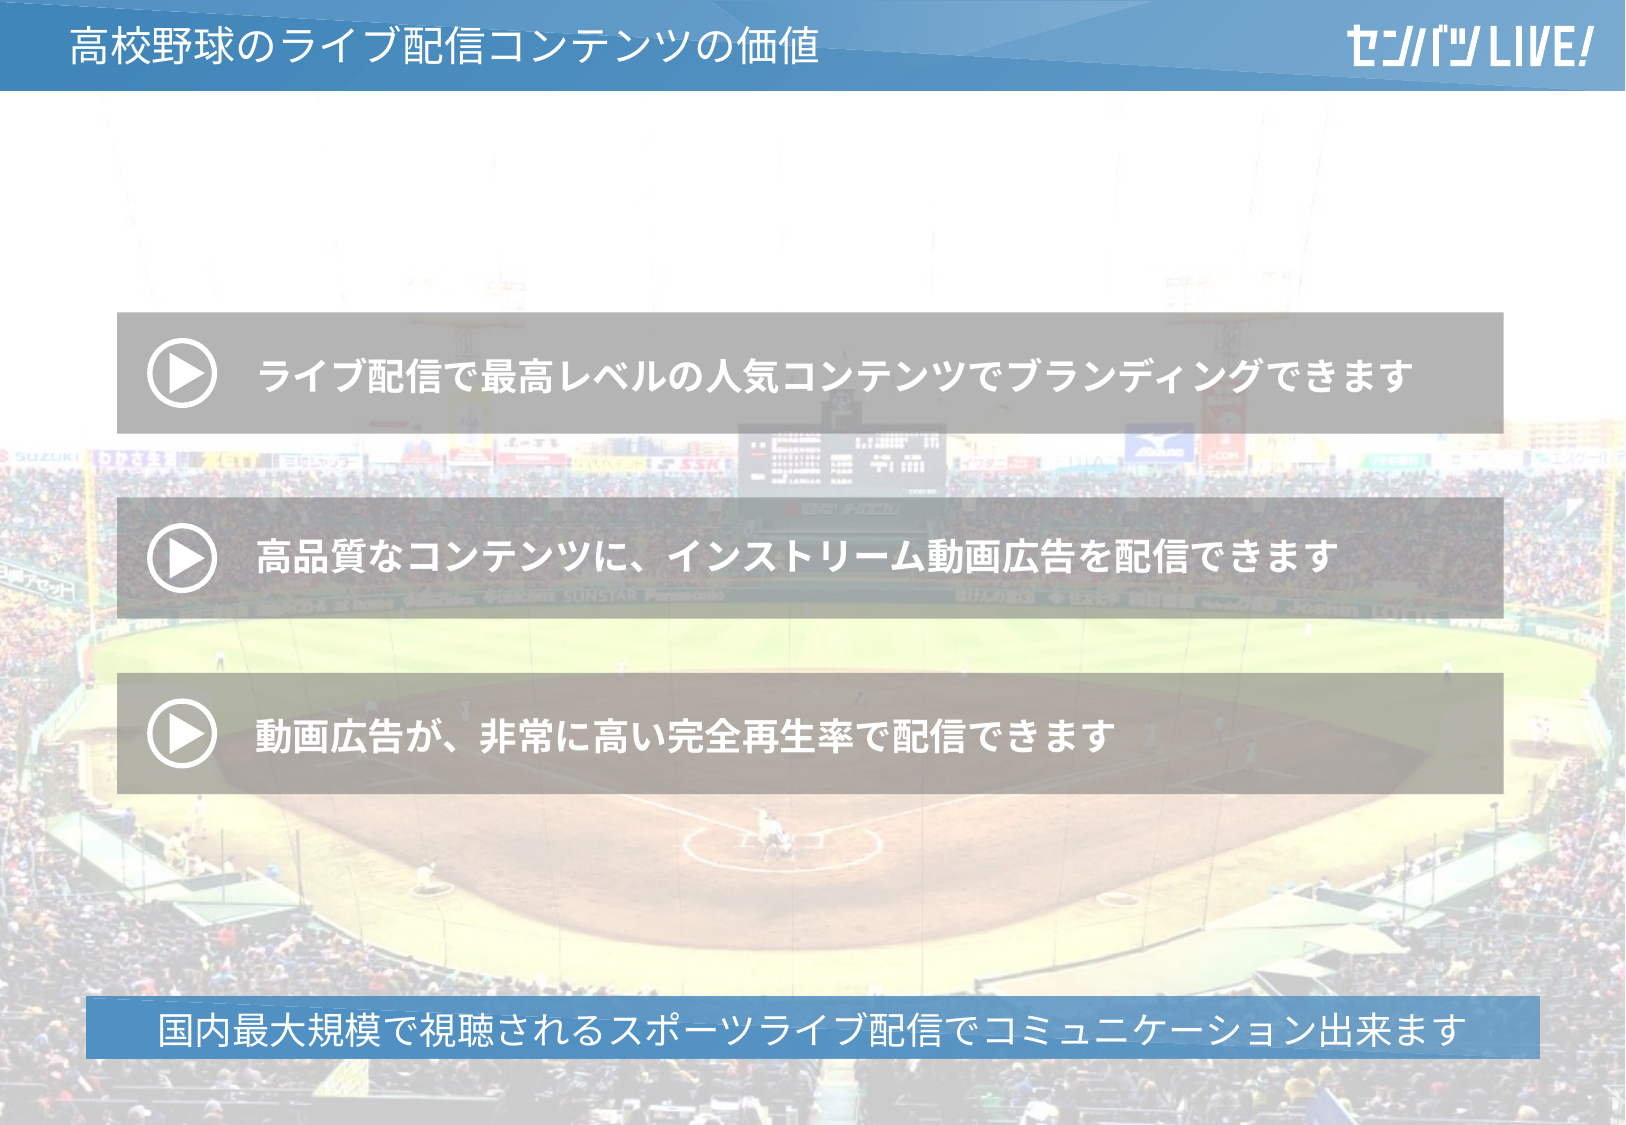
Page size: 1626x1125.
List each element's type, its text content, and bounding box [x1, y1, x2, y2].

text_box 高校野球のライブ配信コンテンツの価値 [53, 11, 1450, 77]
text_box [85, 996, 1540, 1059]
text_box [146, 522, 218, 594]
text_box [146, 337, 218, 409]
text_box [146, 698, 218, 769]
picture [0, 90, 1625, 1125]
